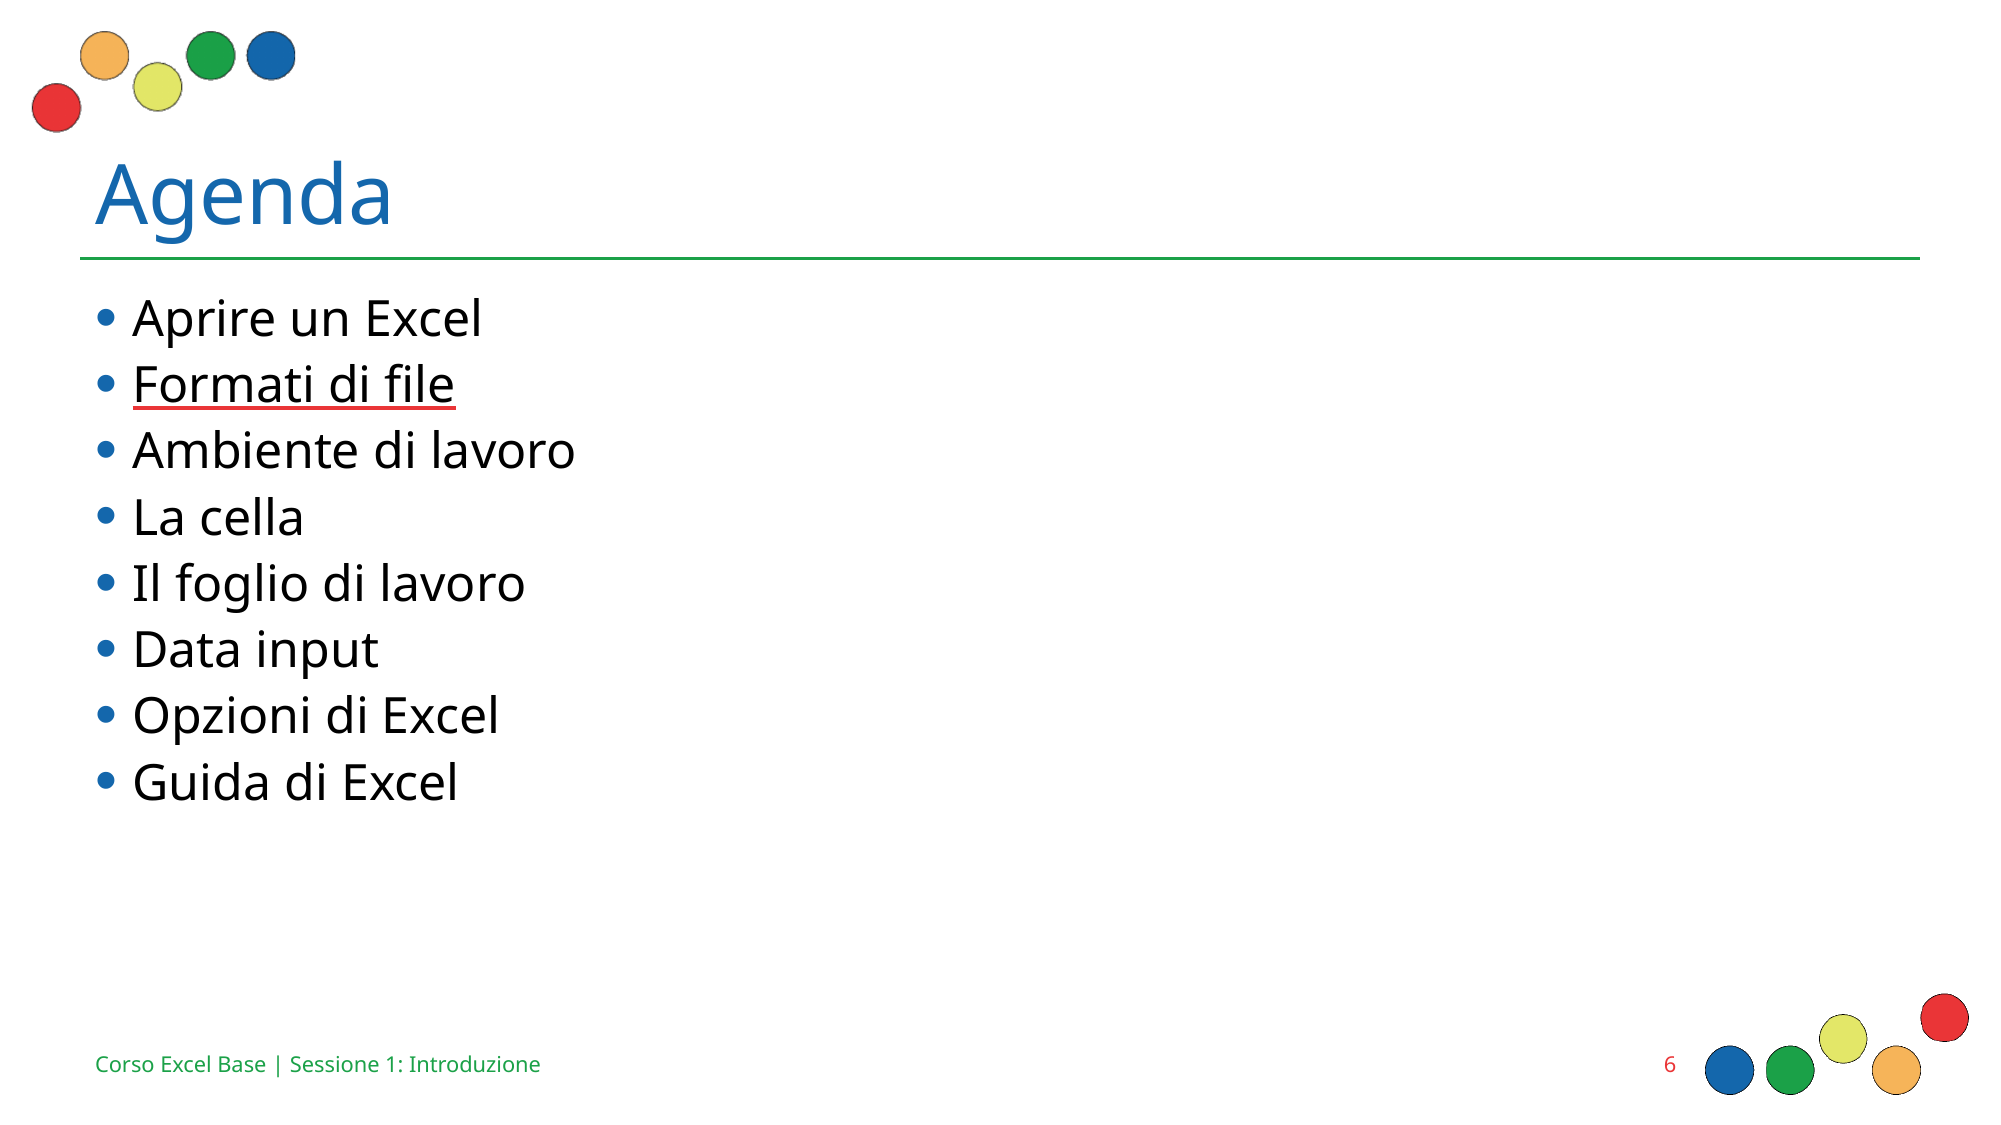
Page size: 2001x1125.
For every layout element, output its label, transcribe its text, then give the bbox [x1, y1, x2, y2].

slide_number 6 [1583, 1035, 1692, 1096]
picture [1704, 990, 1971, 1096]
footer Corso Excel Base | Sessione 1: Introduzione [80, 1035, 1571, 1096]
picture [29, 30, 295, 135]
list Aprire un Excel Formati di file Ambiente di lavoro La cella Il foglio di lavoro Data input Opzioni di Excel Guida di Excel [80, 278, 1920, 1011]
title Agenda [80, 123, 1920, 259]
